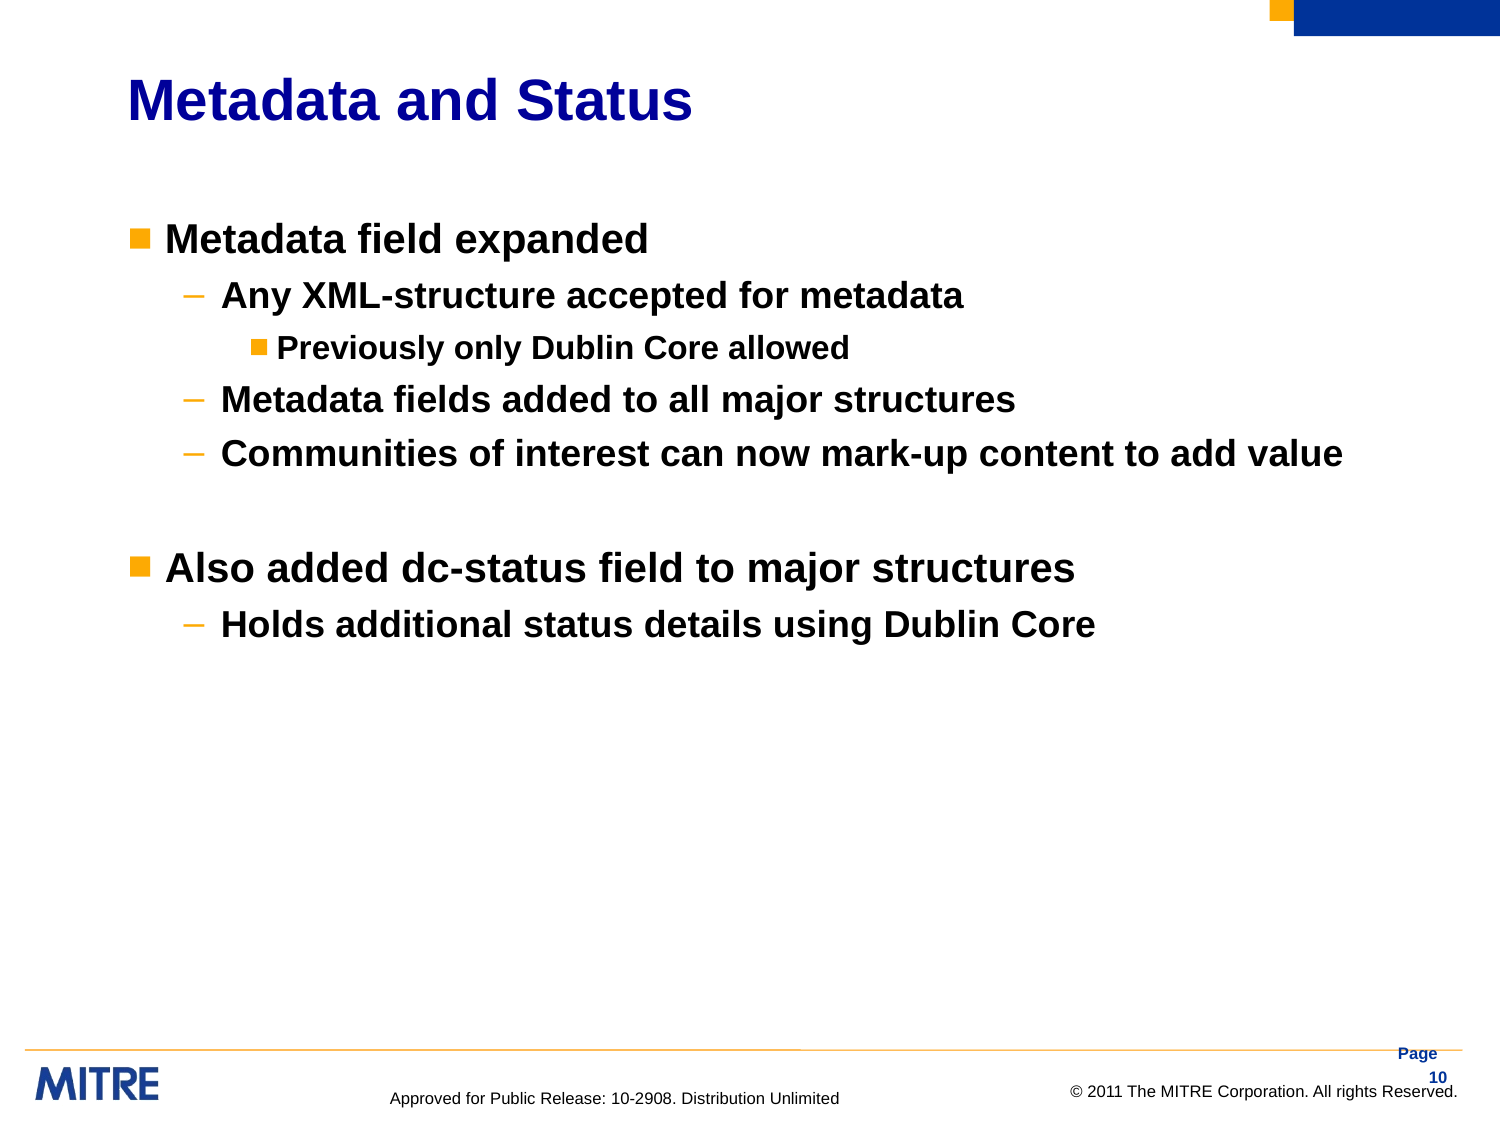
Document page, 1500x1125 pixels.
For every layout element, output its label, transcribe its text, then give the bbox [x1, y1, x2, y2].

slide_number Page 10 [1374, 1049, 1463, 1076]
title Metadata and Status [112, 62, 1288, 151]
picture [30, 1064, 163, 1106]
list Metadata field expanded Any XML-structure accepted for metadata Previously only Dublin Core allowed Metadata fields added to all major structures Communities of interest can now mark-up content to add value Also added dc-status field to major structures Holds additional status details using Dublin Core [112, 212, 1376, 1002]
